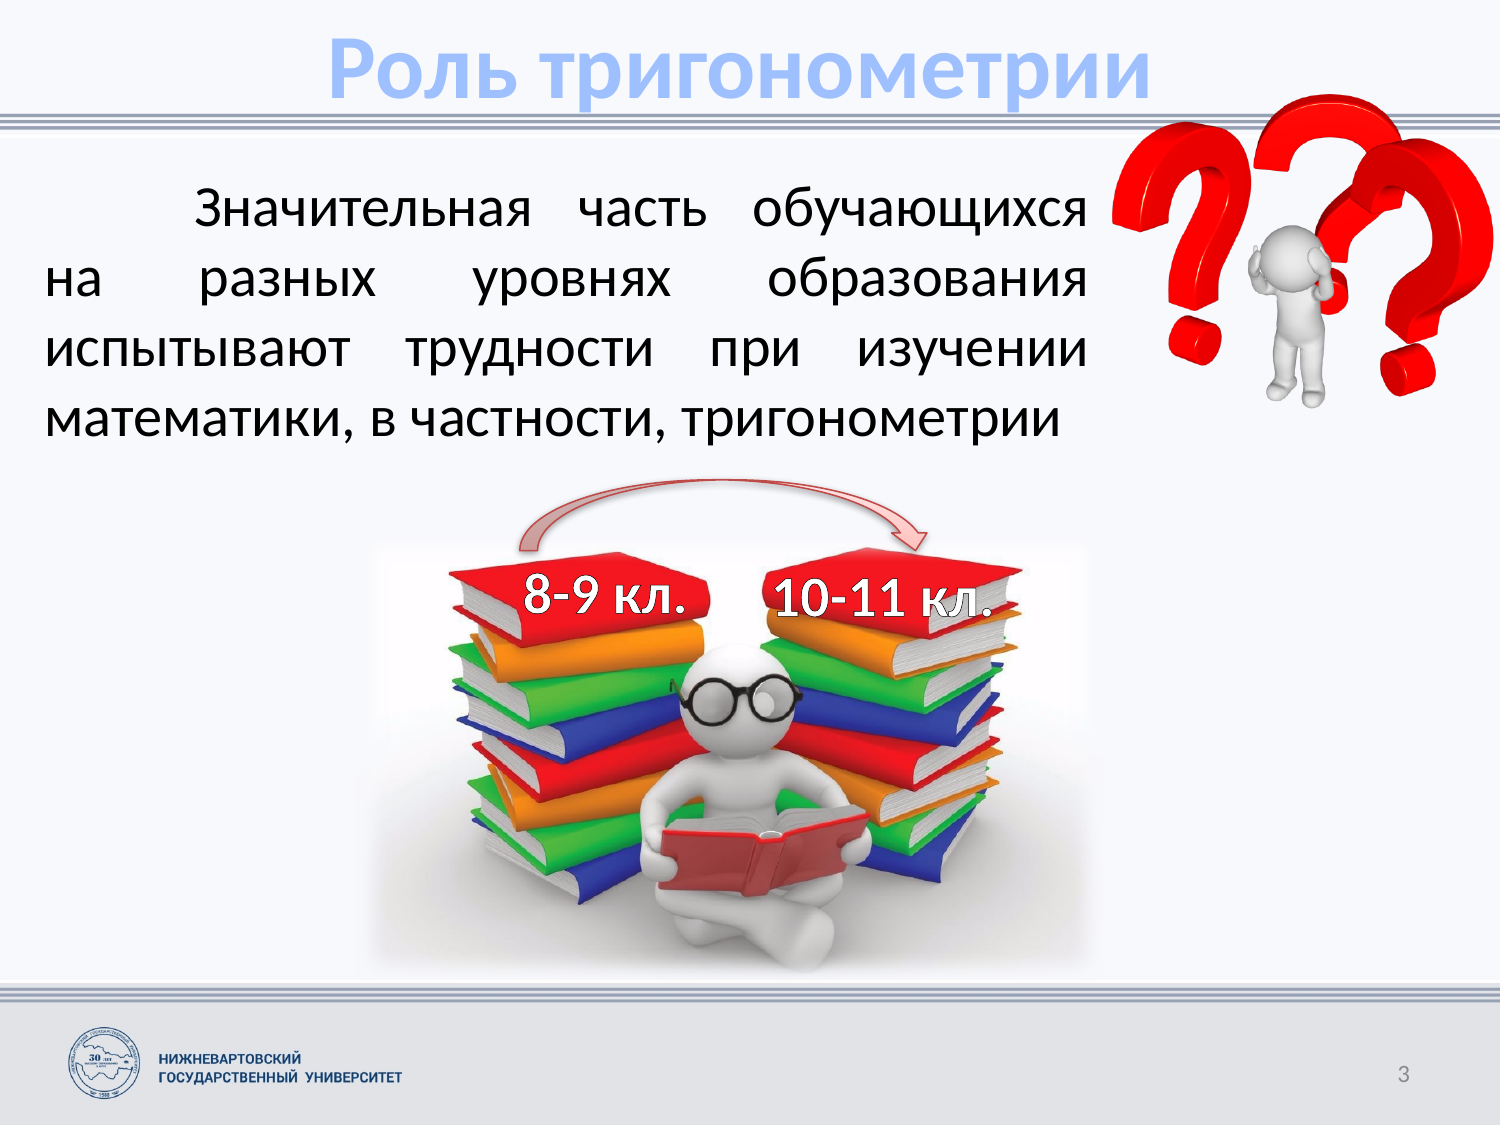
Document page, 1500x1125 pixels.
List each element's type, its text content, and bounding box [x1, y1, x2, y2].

picture [0, 0, 1500, 1125]
text_box Роль тригонометрии [312, 0, 1211, 124]
slide_number 3 [1074, 1042, 1425, 1103]
text_box [530, 478, 914, 526]
text_box Значительная часть обучающихся на разных уровнях образования испытывают трудности при изучении математики, в частности, тригонометрии [29, 160, 1099, 456]
